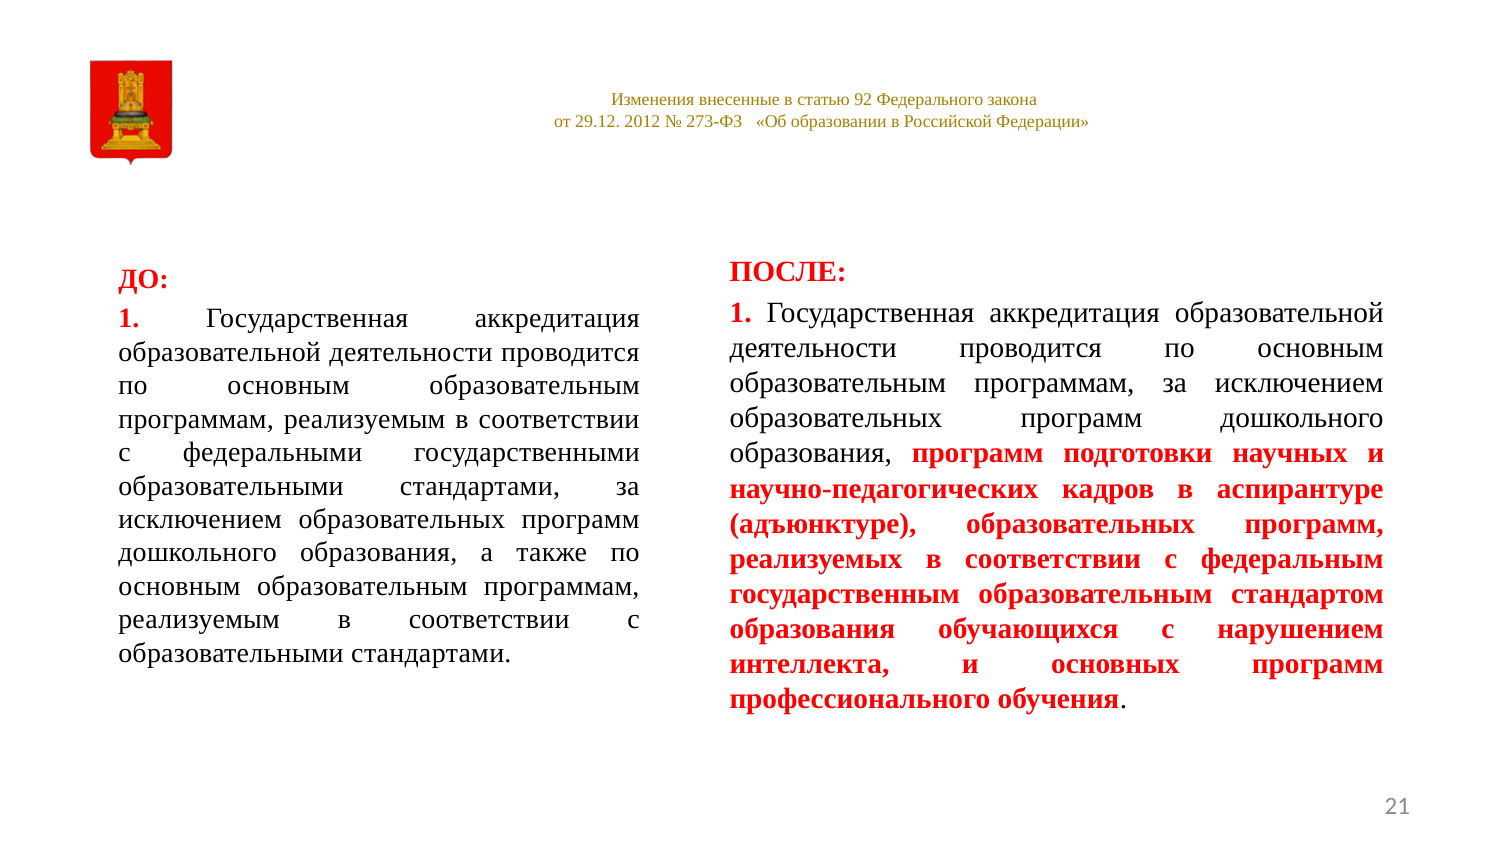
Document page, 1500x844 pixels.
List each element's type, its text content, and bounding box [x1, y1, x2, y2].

list ПОСЛЕ: 1. Государственная аккредитация образовательной деятельности проводится по основным образовательным программам, за исключением образовательных программ дошкольного образования, программ подготовки научных и научно-педагогических кадров в аспирантуре (адъюнктуре), образовательных программ, реализуемых в соответствии с федеральным государственным образовательным стандартом образования обучающихся с нарушением интеллекта, и основных программ профессионального обучения. [714, 244, 1400, 777]
slide_number 21 [1074, 782, 1425, 827]
list ДО: 1. Государственная аккредитация образовательной деятельности проводится по основным образовательным программам, реализуемым в соответствии с федеральными государственными образовательными стандартами, за исключением образовательных программ дошкольного образования, а также по основным образовательным программам, реализуемым в соответствии с образовательными стандартами. [103, 253, 656, 765]
title Изменения внесенные в статью 92 Федерального закона от 29.12. 2012 № 273-ФЗ «Об образовании в Российской Федерации» [171, 43, 1483, 139]
picture [88, 55, 178, 171]
